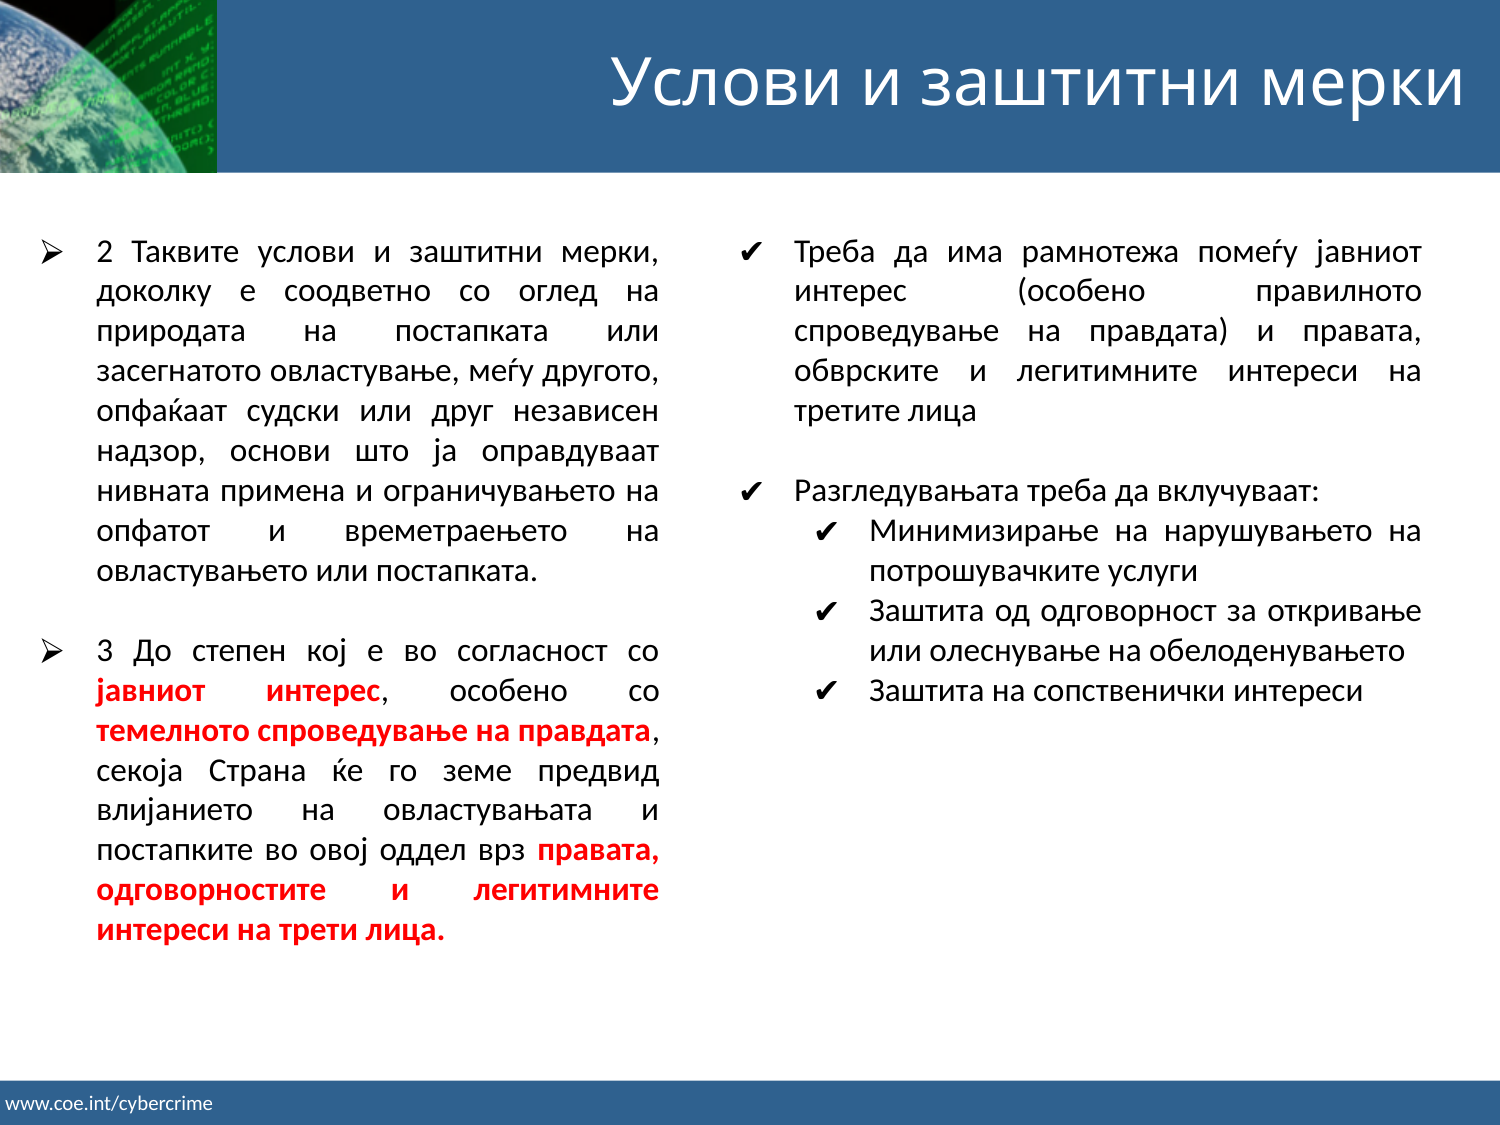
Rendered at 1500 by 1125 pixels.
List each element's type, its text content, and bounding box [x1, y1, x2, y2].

text_box Треба да има рамнотежа помеѓу јавниот интерес (особено правилното спроведување на правдата) и правата, обврските и легитимните интереси на третите лица Разгледувањата треба да вклучуваат: Минимизирање на нарушувањето на потрошувачките услуги Заштита од одговорност за откривање или олеснување на обелоденувањето Заштита на сопственички интереси [722, 221, 1438, 716]
text_box 2 Таквите услови и заштитни мерки, доколку е соодветно со оглед на природата на постапката или засегнатото овластување, меѓу другото, опфаќаат судски или друг независен надзор, основи што ја оправдуваат нивната примена и ограничувањето на опфатот и времетраењето на овластувањето или постапката. 3 До степен кој е во согласност со јавниот интерес, особено со темелното спроведување на правдата, секоја Страна ќе го земе предвид влијанието на овластувањата и постапките во овој оддел врз правата, одговорностите и легитимните интереси на трети лица. [25, 221, 675, 955]
text_box Услови и заштитни мерки [230, 31, 1483, 127]
picture [0, 0, 217, 173]
